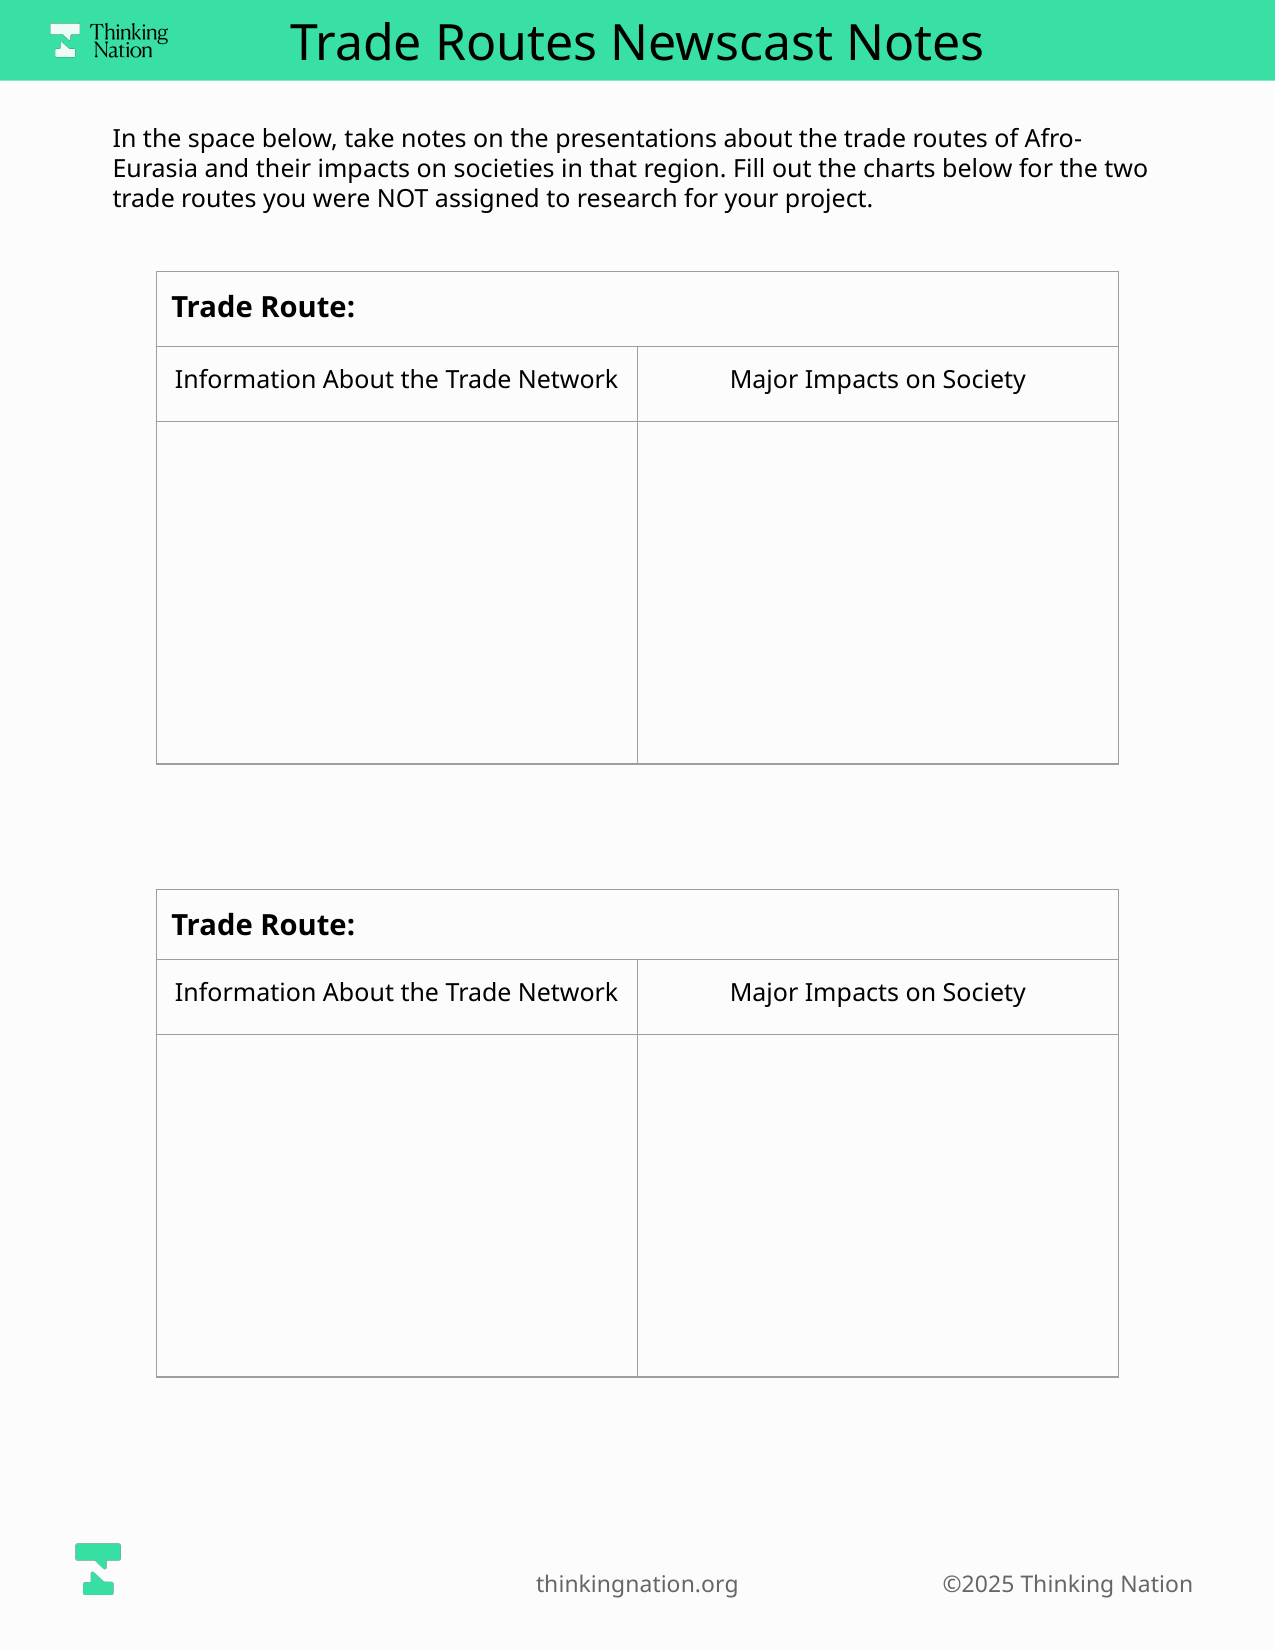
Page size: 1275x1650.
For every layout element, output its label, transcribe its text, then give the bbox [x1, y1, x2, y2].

table_cell Major Impacts on Society [638, 960, 1118, 1034]
table_cell [638, 422, 1118, 763]
picture [36, 12, 172, 69]
table_header Trade Route: [157, 890, 1118, 959]
table_cell Information About the Trade Network [157, 347, 637, 421]
text_box ©2025 Thinking Nation [907, 1553, 1210, 1605]
table_cell Information About the Trade Network [157, 960, 637, 1034]
text_box In the space below, take notes on the presentations about the trade routes of Afro-Eurasia and their impacts on societies in that region. Fill out the charts below for the two trade routes you were NOT assigned to research for your project. [97, 107, 1178, 228]
table_cell Major Impacts on Society [638, 347, 1118, 421]
table_cell [157, 422, 637, 763]
table_cell [638, 1035, 1118, 1376]
table_header Trade Route: [157, 272, 1118, 346]
picture [62, 1533, 134, 1605]
text_box thinkingnation.org [486, 1553, 789, 1605]
text_box Trade Routes Newscast Notes [0, 0, 1275, 81]
table_cell [157, 1035, 637, 1376]
